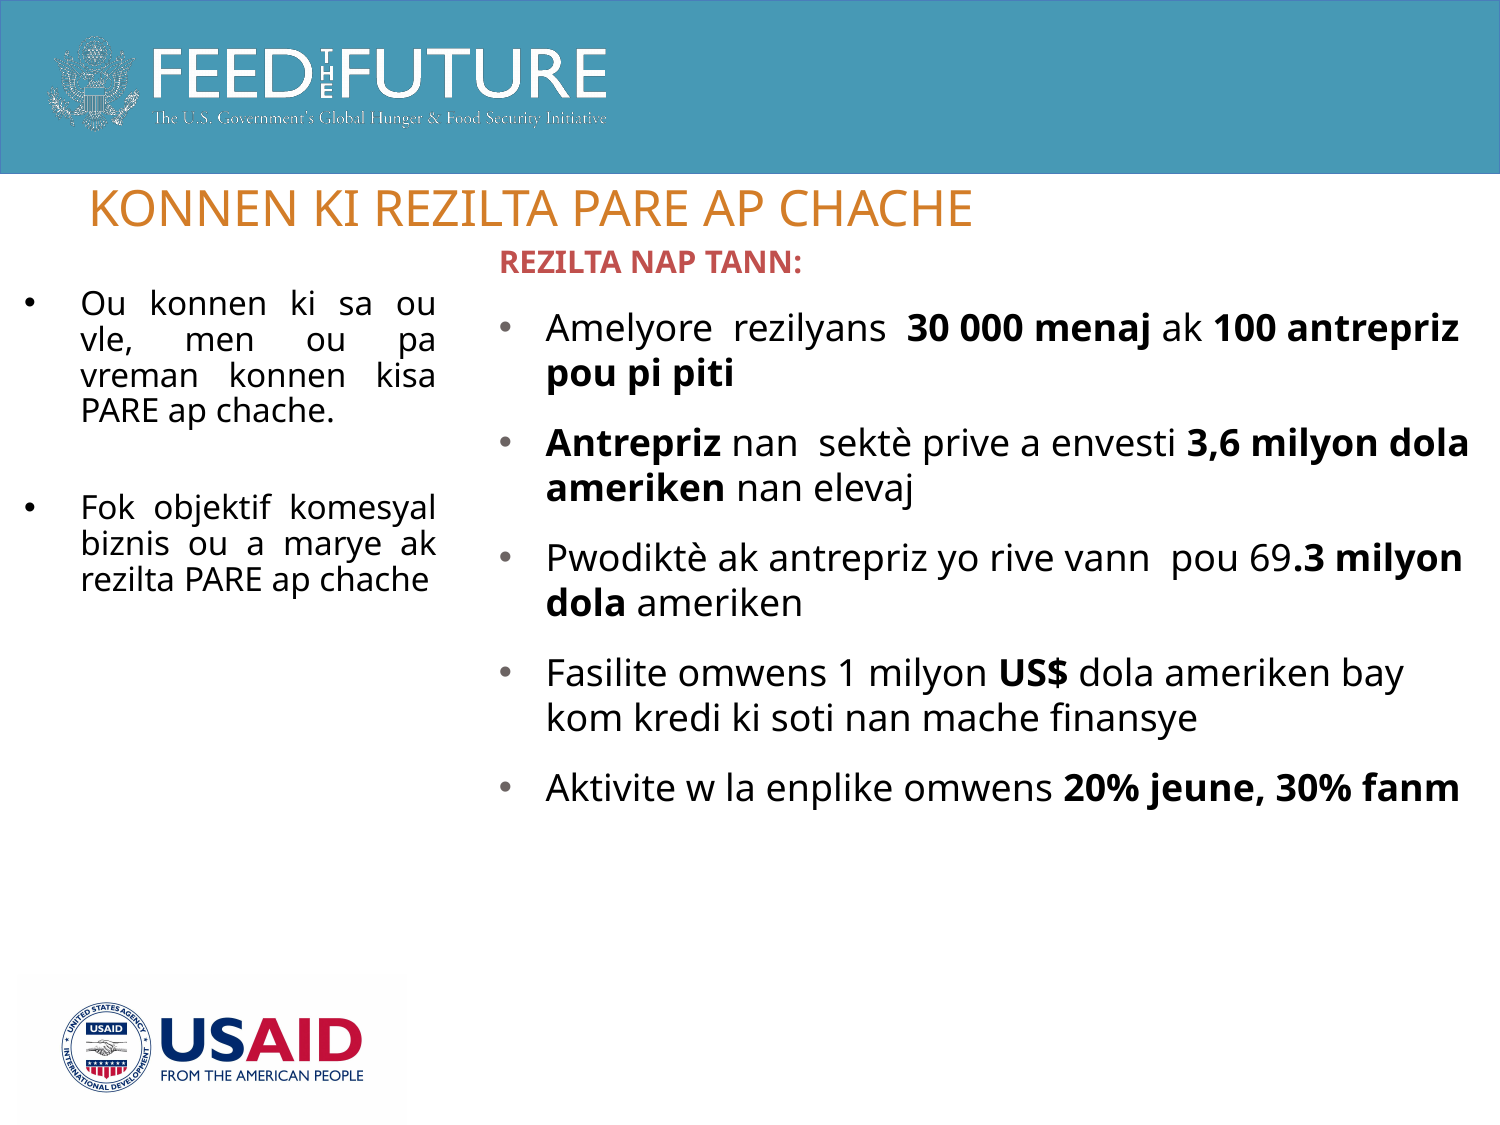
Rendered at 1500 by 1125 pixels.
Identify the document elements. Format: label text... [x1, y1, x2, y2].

text_box REZILTA NAP TANN: Amelyore rezilyans 30 000 menaj ak 100 antrepriz pou pi piti Antrepriz nan sektè prive a envesti 3,6 milyon dola ameriken nan elevaj Pwodiktè ak antrepriz yo rive vann pou 69.3 milyon dola ameriken Fasilite omwens 1 milyon US$ dola ameriken bay kom kredi ki soti nan mache finansye Aktivite w la enplike omwens 20% jeune, 30% fanm [483, 226, 1500, 888]
picture [47, 36, 606, 132]
title Konnen ki rezilta pare ap chache [73, 168, 1424, 238]
list Ou konnen ki sa ou vle, men ou pa vreman konnen kisa PARE ap chache. Fok objektif komesyal biznis ou a marye ak rezilta PARE ap chache [0, 279, 452, 754]
picture [17, 974, 407, 1125]
